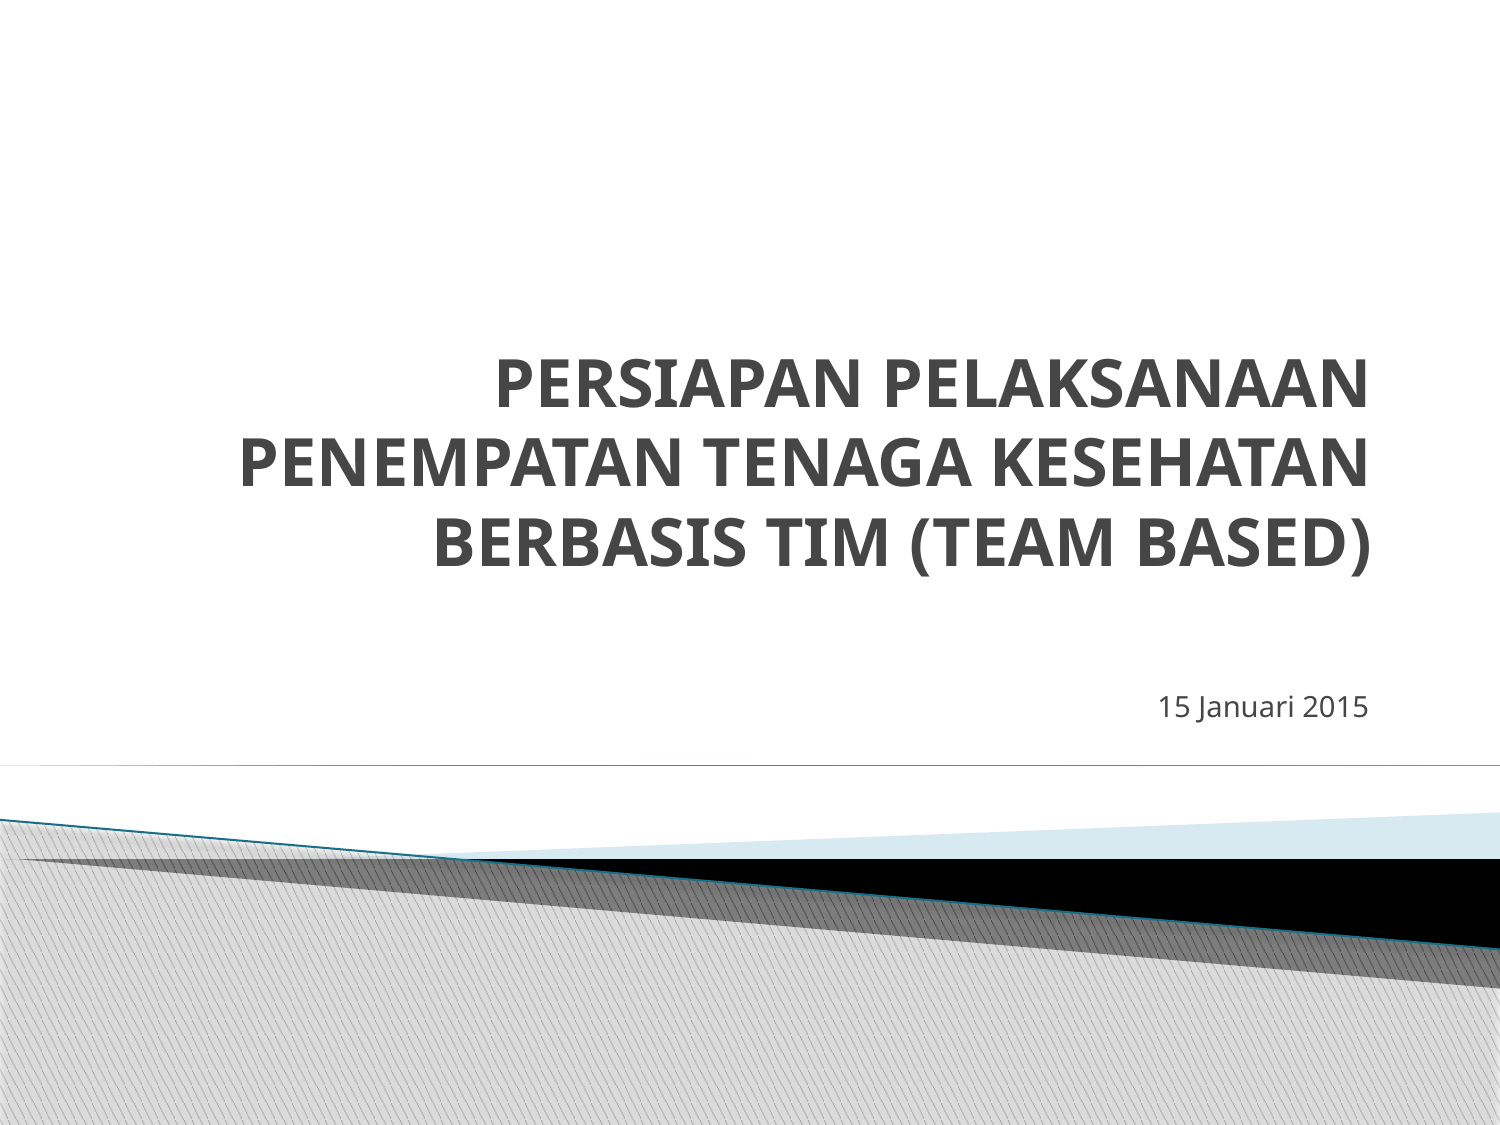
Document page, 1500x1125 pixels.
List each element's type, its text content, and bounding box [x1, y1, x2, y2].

title PERSIAPAN PELAKSANAAN PENEMPATAN TENAGA KESEHATAN BERBASIS TIM (TEAM BASED) [112, 287, 1388, 588]
picture [5, 859, 1500, 989]
subtitle 15 Januari 2015 [112, 680, 1388, 790]
